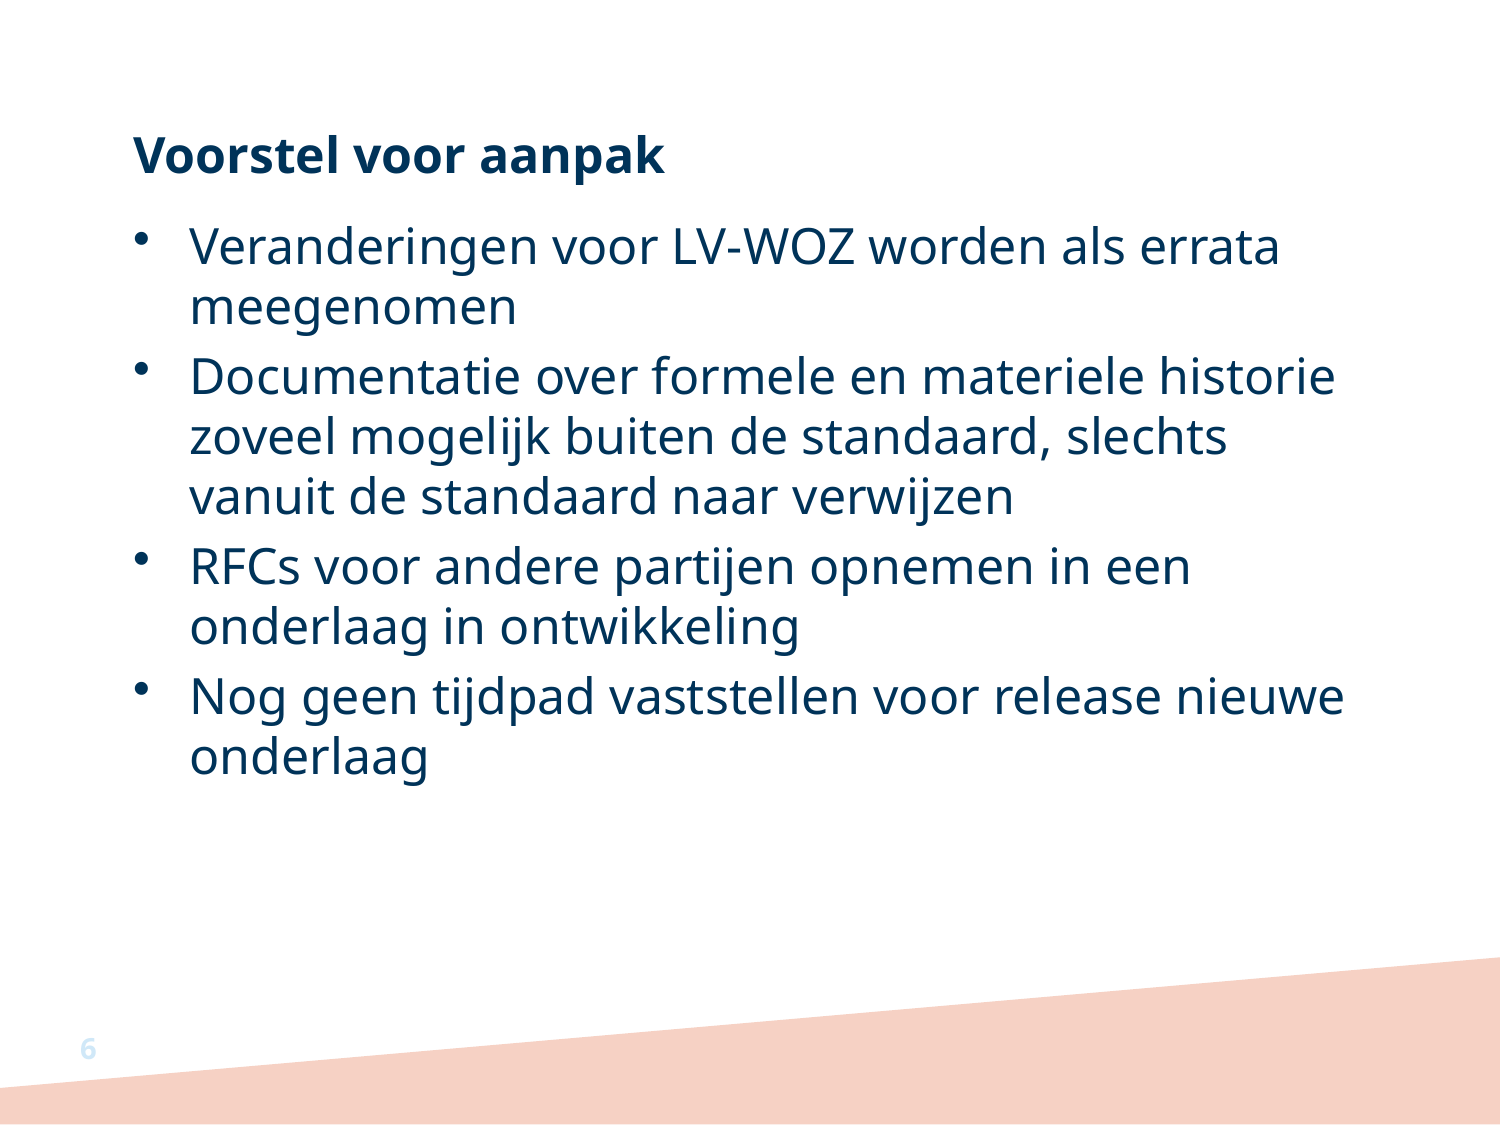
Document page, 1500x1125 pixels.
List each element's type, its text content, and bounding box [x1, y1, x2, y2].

list Veranderingen voor LV-WOZ worden als errata meegenomen Documentatie over formele en materiele historie zoveel mogelijk buiten de standaard, slechts vanuit de standaard naar verwijzen RFCs voor andere partijen opnemen in een onderlaag in ontwikkeling Nog geen tijdpad vaststellen voor release nieuwe onderlaag [118, 206, 1382, 963]
title Voorstel voor aanpak [118, 88, 1382, 206]
slide_number 6 [64, 1023, 172, 1071]
